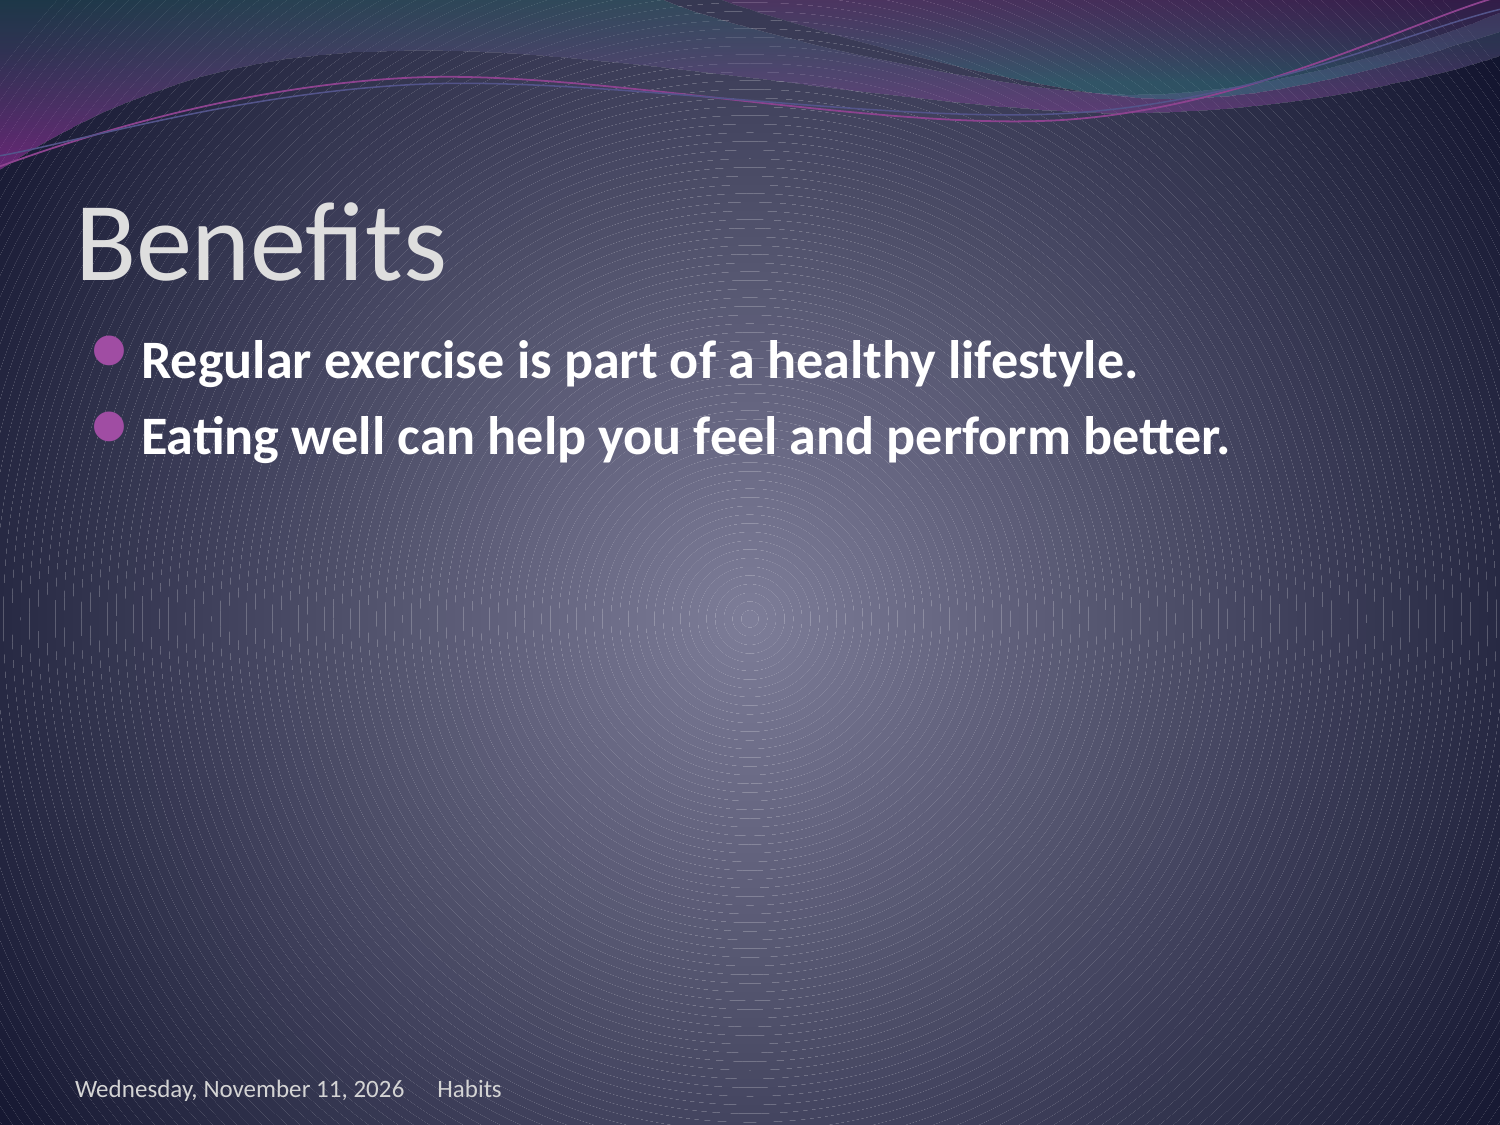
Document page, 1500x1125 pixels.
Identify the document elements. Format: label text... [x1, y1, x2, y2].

list Regular exercise is part of a healthy lifestyle. Eating well can help you feel and perform better. [75, 317, 1425, 1038]
title Benefits [75, 115, 1425, 303]
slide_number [75, 1042, 425, 1103]
footer Habits [437, 1042, 988, 1103]
